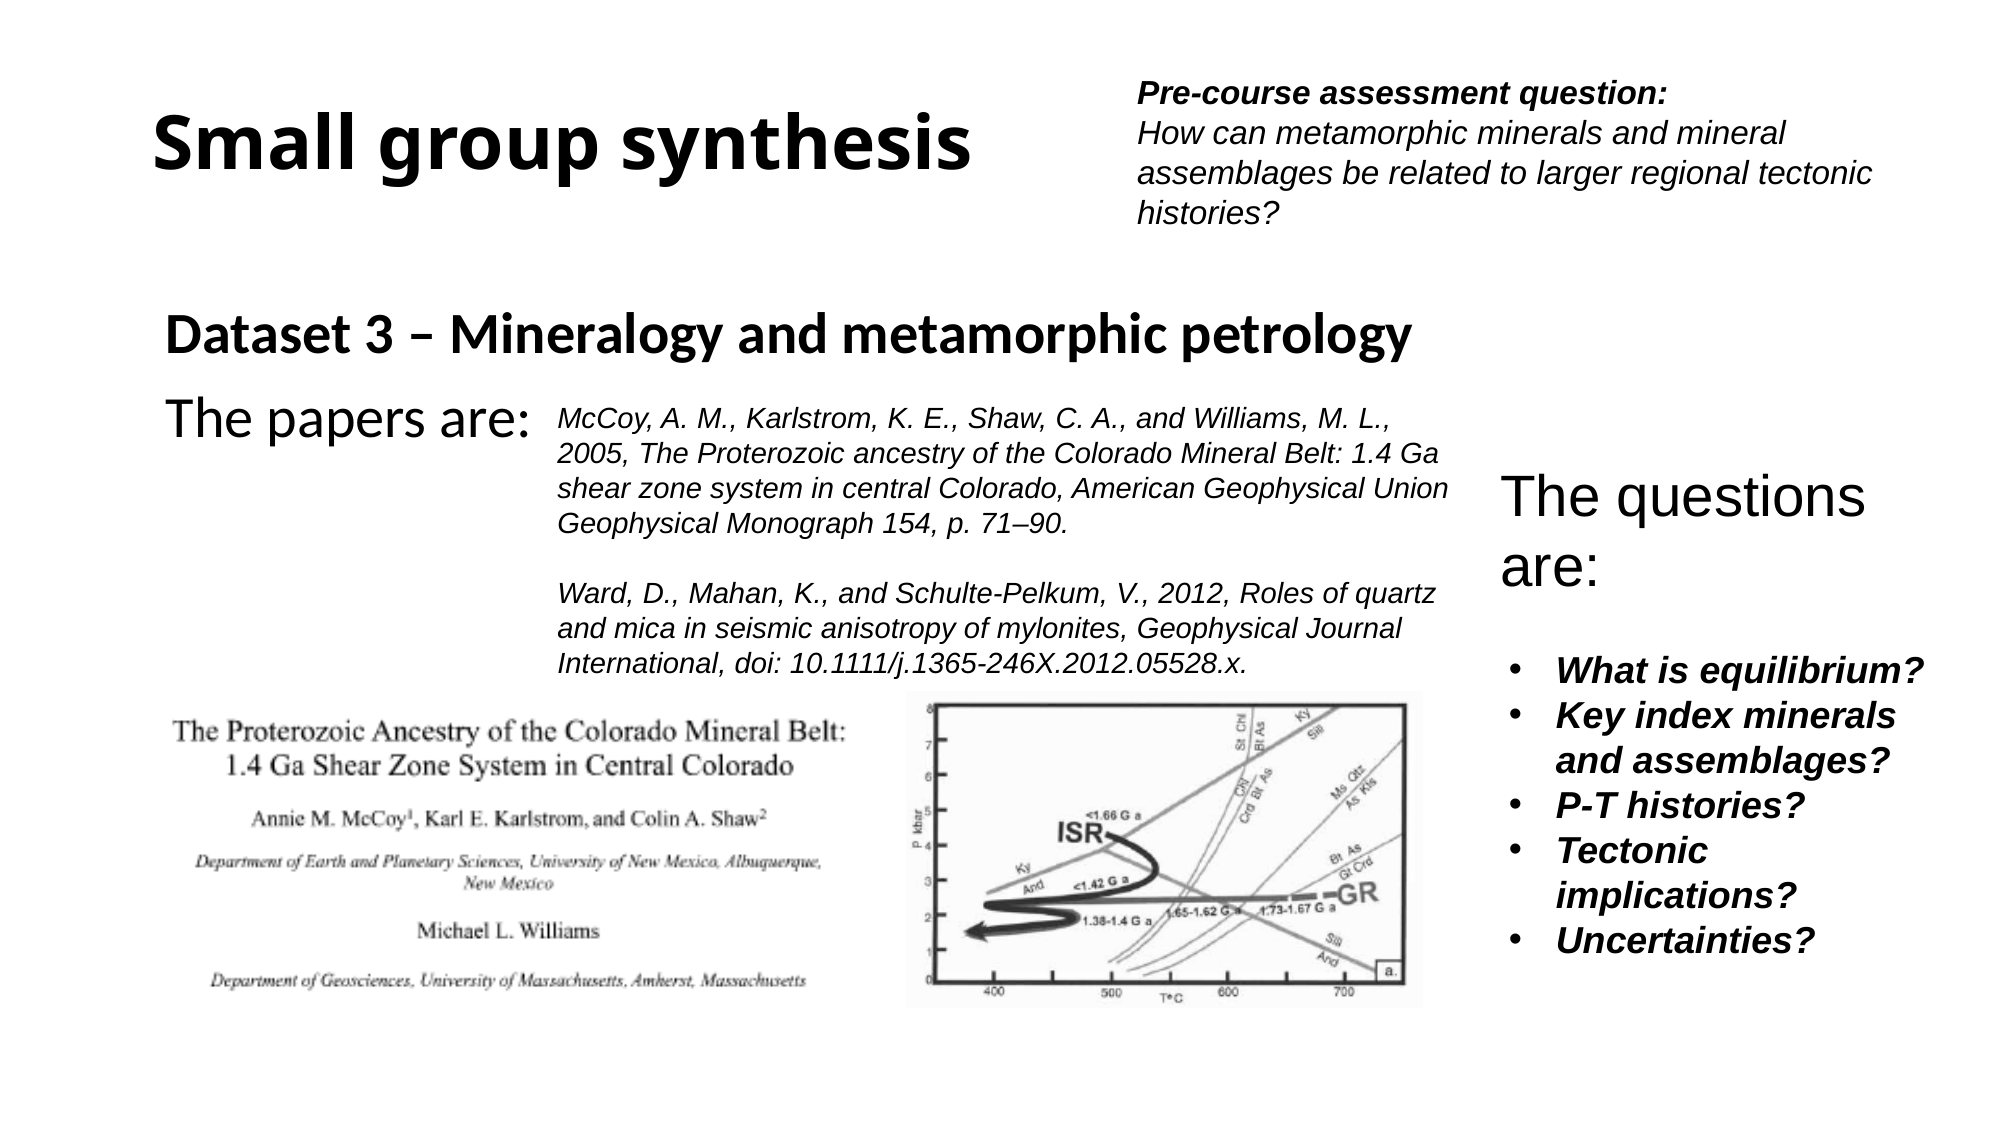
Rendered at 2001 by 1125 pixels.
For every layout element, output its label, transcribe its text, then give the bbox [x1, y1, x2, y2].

text_box McCoy, A. M., Karlstrom, K. E., Shaw, C. A., and Williams, M. L., 2005, The Proterozoic ancestry of the Colorado Mineral Belt: 1.4 Ga shear zone system in central Colorado, American Geophysical Union Geophysical Monograph 154, p. 71–90. Ward, D., Mahan, K., and Schulte-Pelkum, V., 2012, Roles of quartz and mica in seismic anisotropy of mylonites, Geophysical Journal International, doi: 10.1111/j.1365-246X.2012.05528.x. [542, 391, 1484, 687]
title Small group synthesis [137, 36, 1083, 254]
text_box What is equilibrium? Key index minerals and assemblages? P-T histories? Tectonic implications? Uncertainties? [1494, 638, 1951, 968]
text_box Pre-course assessment question: How can metamorphic minerals and mineral assemblages be related to larger regional tectonic histories? [1122, 63, 1943, 239]
picture [906, 691, 1423, 1008]
picture [125, 715, 871, 1008]
list Dataset 3 – Mineralogy and metamorphic petrology The papers are: [150, 295, 1450, 529]
text_box The questions are: [1485, 450, 1943, 605]
